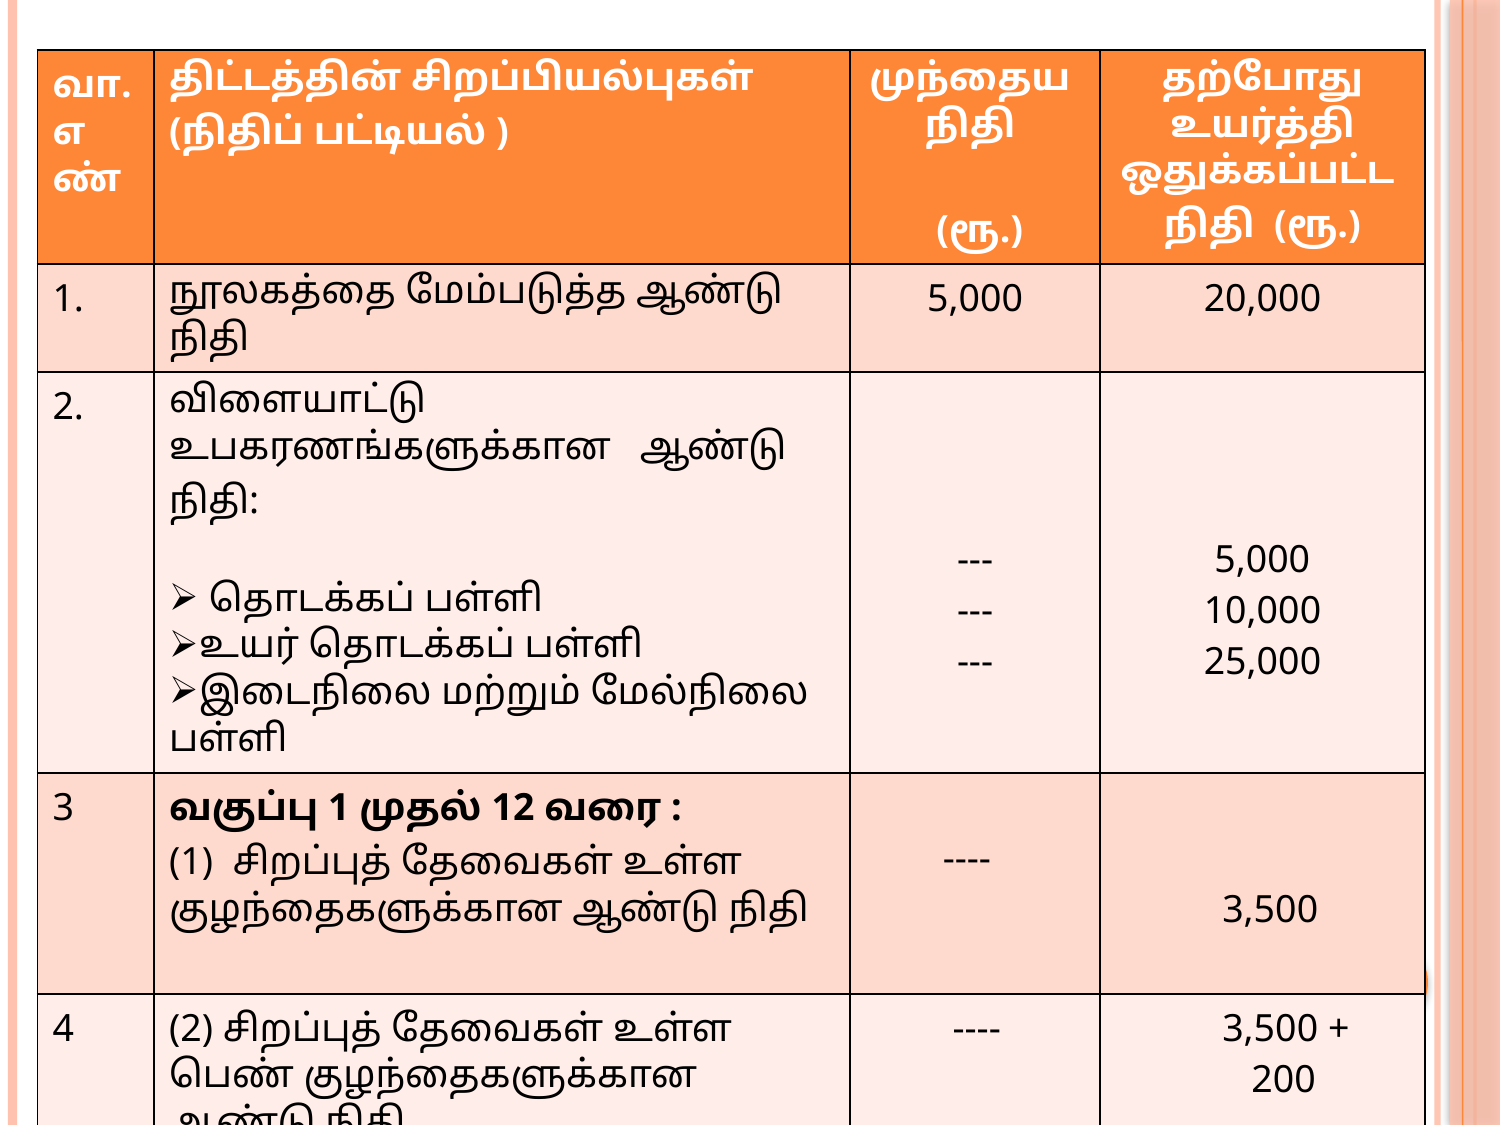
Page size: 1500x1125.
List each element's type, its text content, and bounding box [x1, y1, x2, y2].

table_cell (2) சிறப்புத் தேவைகள் உள்ள பெண் குழந்தைகளுக்கான ஆண்டு நிதி [155, 995, 849, 1125]
table_header திட்டத்தின் சிறப்பியல்புகள் (நிதிப் பட்டியல் ) [155, 51, 849, 263]
table_cell விளையாட்டு உபகரணங்களுக்கான ஆண்டு நிதி: தொடக்கப் பள்ளி உயர் தொடக்கப் பள்ளி இடைநிலை மற்றும் மேல்நிலை பள்ளி [155, 373, 849, 772]
table_header முந்தைய நிதி (ரூ.) [851, 51, 1099, 263]
table_cell வகுப்பு 1 முதல் 12 வரை : (1) சிறப்புத் தேவைகள் உள்ள குழந்தைகளுக்கான ஆண்டு நிதி [155, 774, 849, 993]
table_cell 4 [38, 995, 153, 1125]
table_cell 2. [38, 373, 153, 772]
table_cell 5,000 [851, 265, 1099, 371]
table_cell --- --- --- [851, 373, 1099, 772]
table_cell 3,500 [1101, 774, 1424, 993]
table_cell நூலகத்தை மேம்படுத்த ஆண்டு நிதி [155, 265, 849, 371]
table_cell 5,000 10,000 25,000 [1101, 373, 1424, 772]
table_header தற்போது உயர்த்தி ஒதுக்கப்பட்ட நிதி (ரூ.) [1101, 51, 1424, 263]
table_cell 1. [38, 265, 153, 371]
table_cell 3,500 + 200 [1101, 995, 1424, 1125]
table_header வா. எண் [38, 51, 153, 263]
table_cell ---- [851, 774, 1099, 993]
table_cell ---- [851, 995, 1099, 1125]
table_cell 20,000 [1101, 265, 1424, 371]
table_cell 3 [38, 774, 153, 993]
